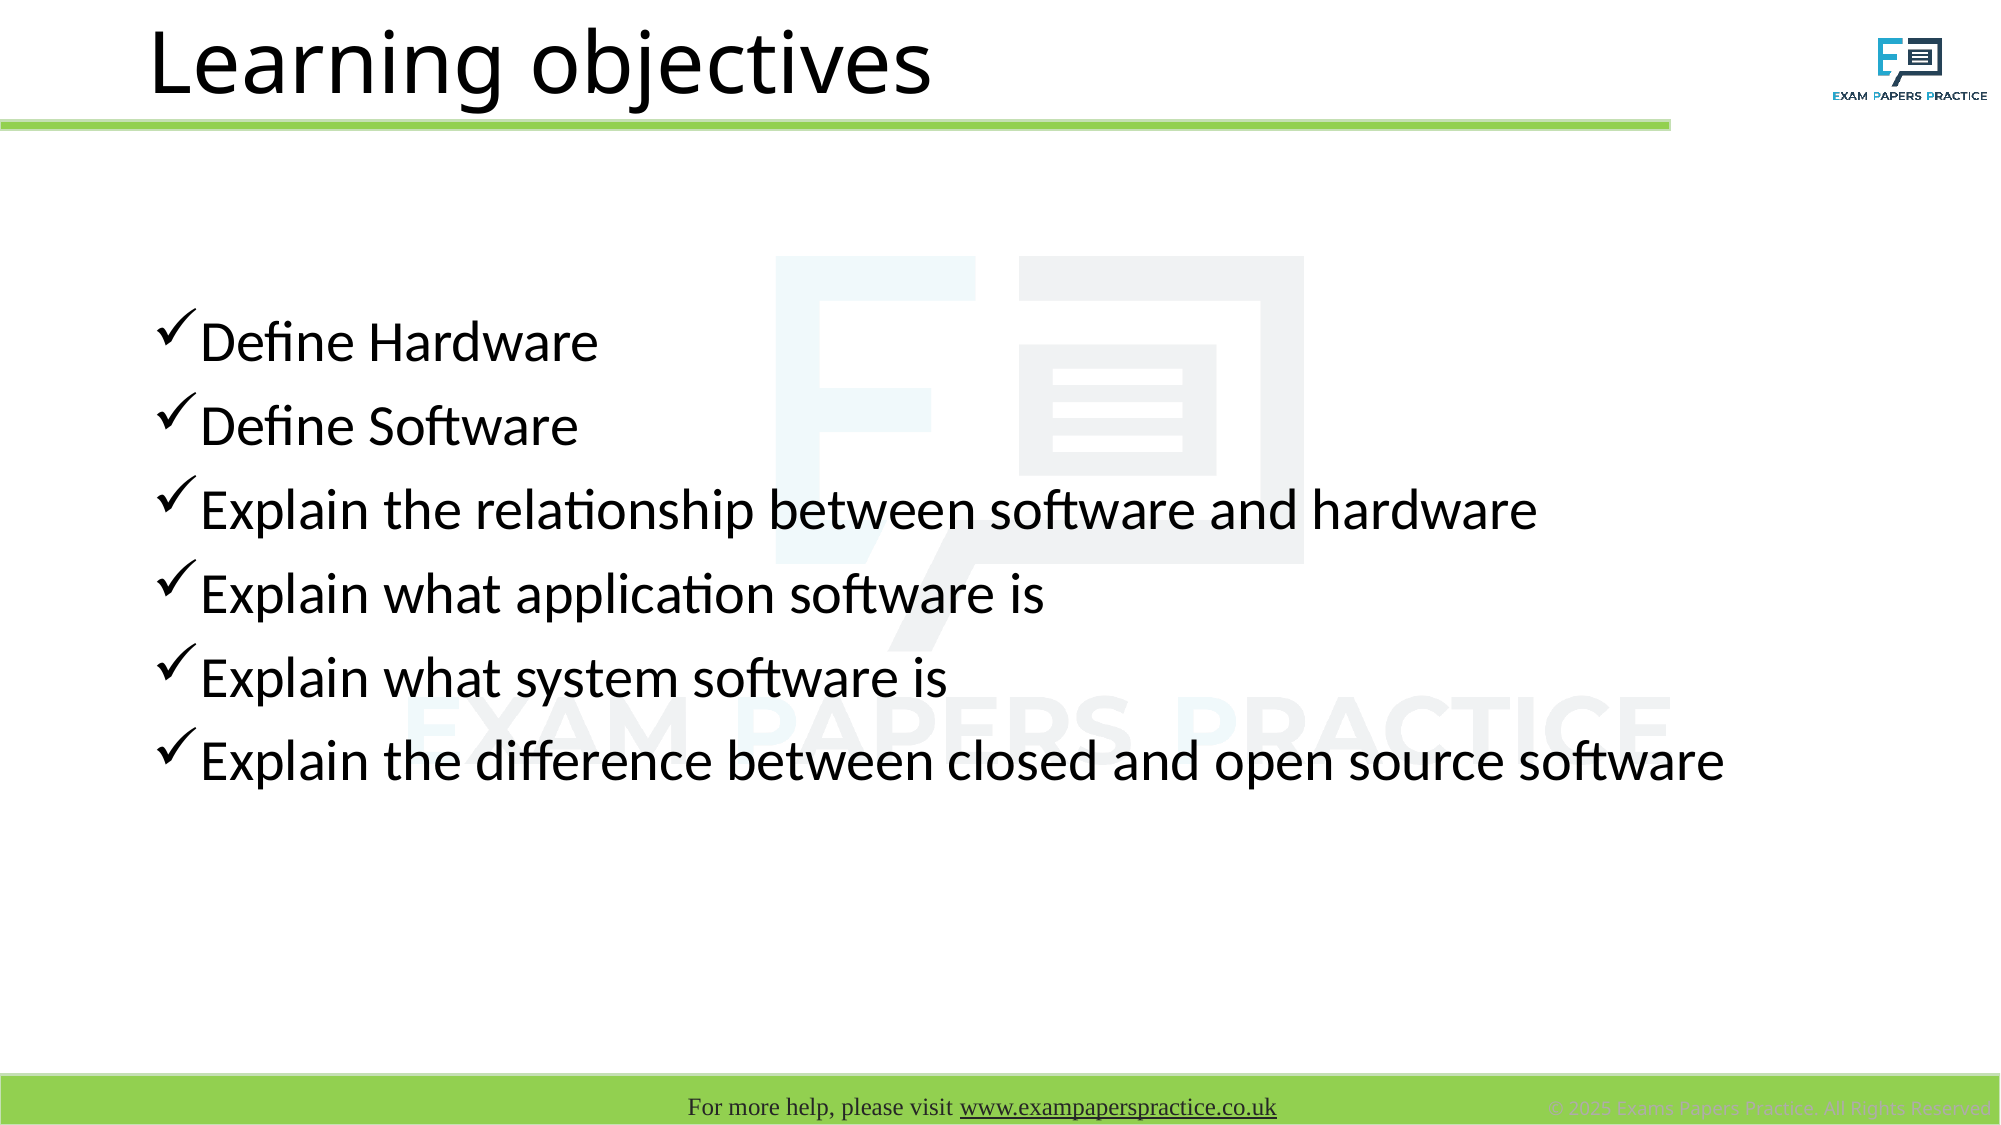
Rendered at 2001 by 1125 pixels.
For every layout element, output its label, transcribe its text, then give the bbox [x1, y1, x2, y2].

list Define Hardware Define Software Explain the relationship between software and hardware Explain what application software is Explain what system software is Explain the difference between closed and open source software [137, 304, 1863, 1018]
title Learning objectives [132, 11, 1858, 121]
